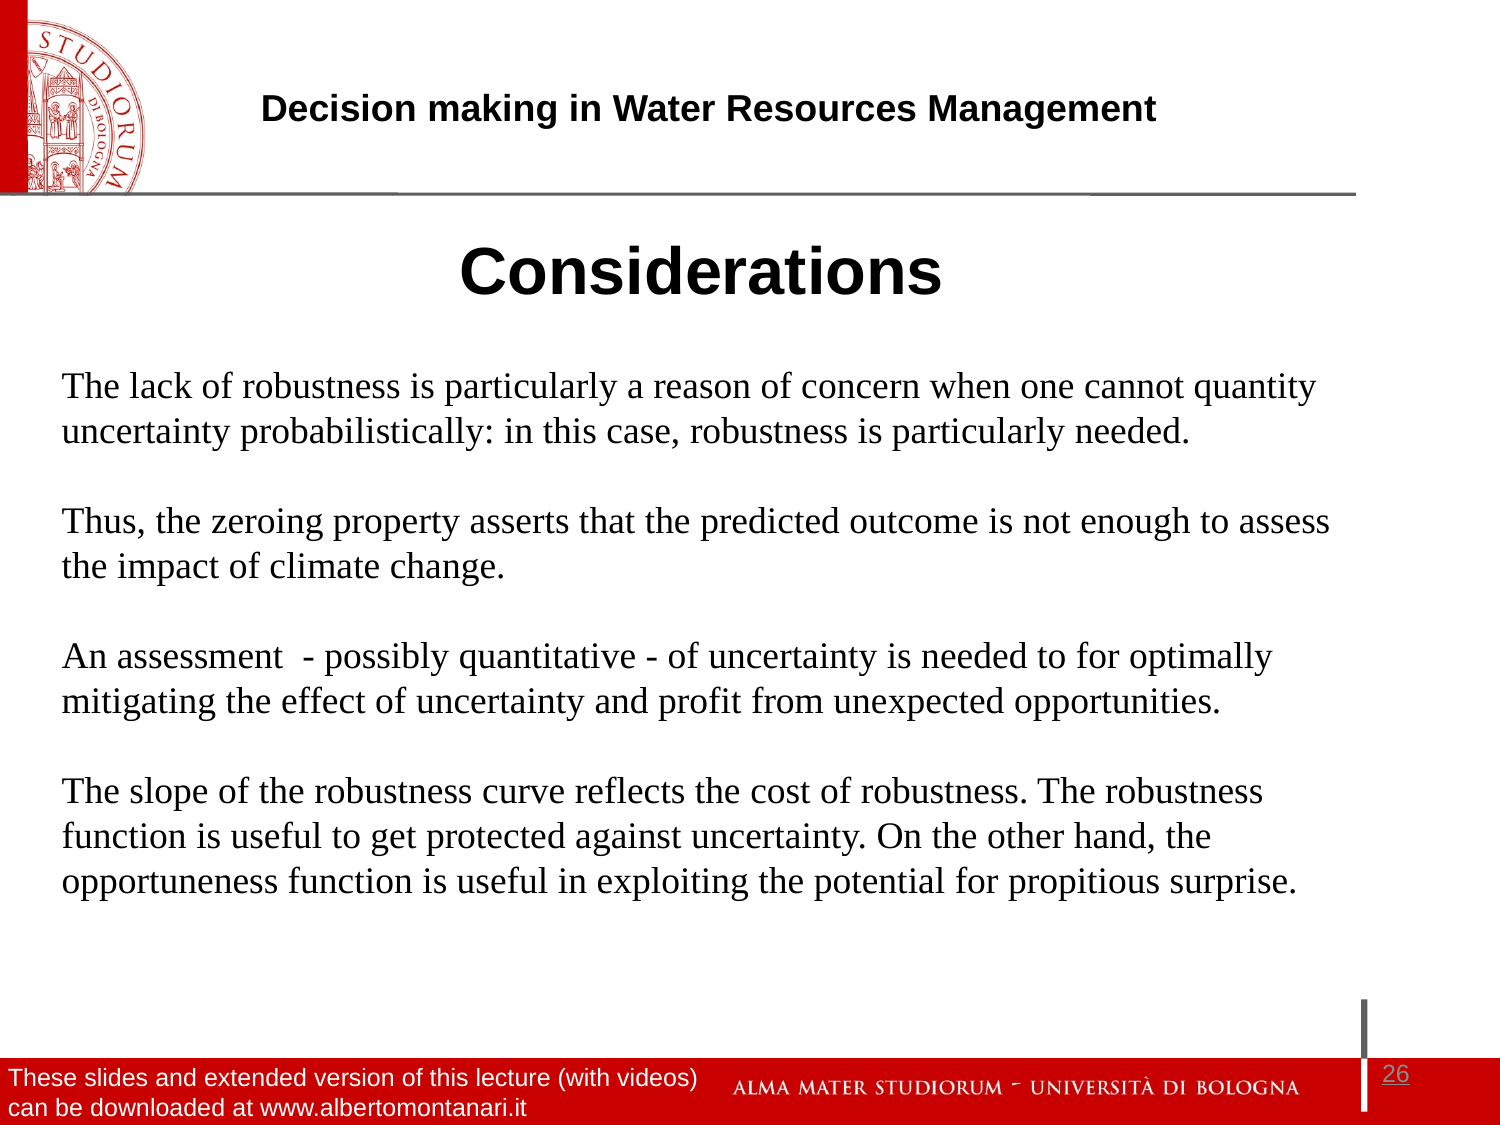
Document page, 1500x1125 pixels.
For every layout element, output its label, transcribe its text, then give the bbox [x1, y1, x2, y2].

picture [28, 16, 151, 192]
text_box The lack of robustness is particularly a reason of concern when one cannot quantity uncertainty probabilistically: in this case, robustness is particularly needed. Thus, the zeroing property asserts that the predicted outcome is not enough to assess the impact of climate change. An assessment - possibly quantitative - of uncertainty is needed to for optimally mitigating the effect of uncertainty and profit from unexpected opportunities. The slope of the robustness curve reflects the cost of robustness. The robustness function is useful to get protected against uncertainty. On the other hand, the opportuneness function is useful in exploiting the potential for propitious surprise. [46, 353, 1395, 909]
slide_number 26 [1074, 1042, 1425, 1103]
text_box Considerations [105, 220, 1298, 316]
picture [0, 1058, 1500, 1125]
